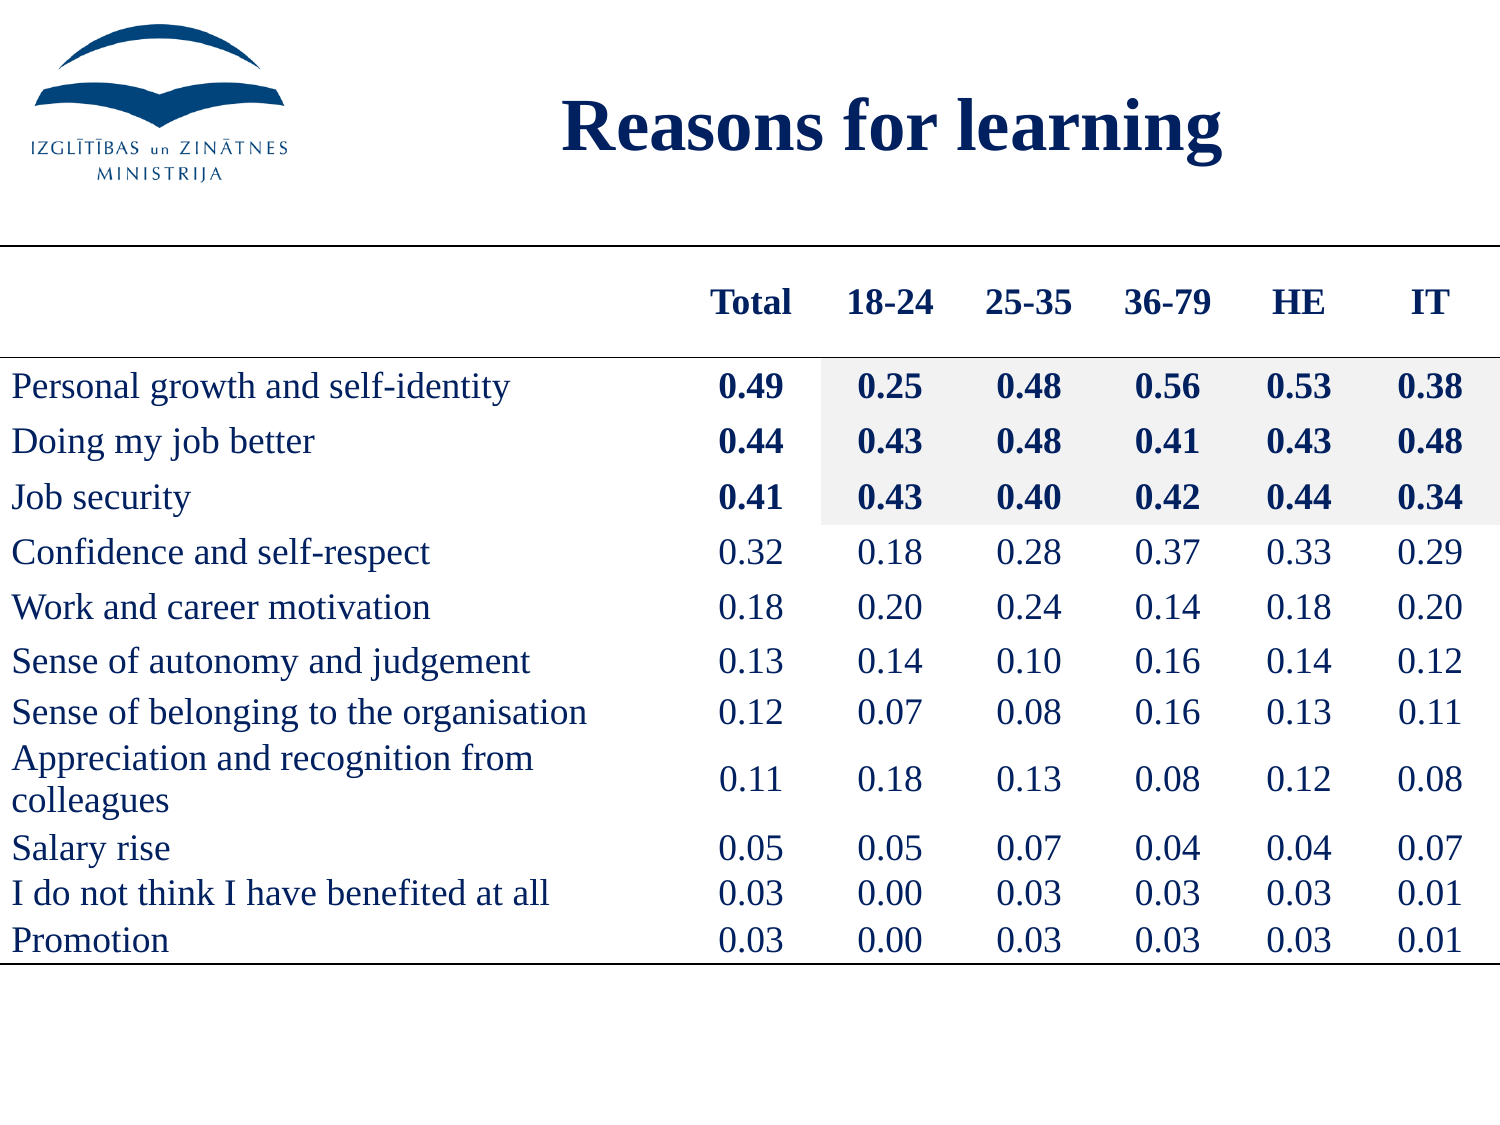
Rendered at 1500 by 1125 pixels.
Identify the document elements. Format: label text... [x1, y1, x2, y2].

table_cell Sense of autonomy and judgement [0, 633, 682, 689]
table_cell 0.32 [682, 525, 821, 580]
table_header 36-79 [1098, 247, 1237, 357]
table_cell Confidence and self-respect [0, 525, 682, 580]
table_cell 0.13 [1237, 689, 1361, 734]
table_cell 0.56 [1098, 358, 1237, 413]
table_cell I do not think I have benefited at all [0, 871, 682, 916]
table_cell 0.16 [1098, 689, 1237, 734]
table_cell 0.13 [682, 633, 821, 689]
table_cell 0.05 [682, 824, 821, 871]
picture [0, 0, 317, 205]
table_cell 0.38 [1361, 358, 1500, 413]
table_cell Appreciation and recognition from colleagues [0, 734, 682, 824]
table_cell 0.25 [821, 358, 960, 413]
table_cell 0.05 [821, 824, 960, 871]
title Reasons for learning [359, 44, 1426, 197]
table_cell 0.44 [1237, 469, 1361, 525]
table_cell 0.03 [1098, 916, 1237, 963]
table_cell 0.18 [682, 580, 821, 633]
table_cell 0.08 [1098, 734, 1237, 824]
table_cell 0.03 [682, 871, 821, 916]
table_cell 0.07 [821, 689, 960, 734]
table_cell 0.49 [682, 358, 821, 413]
table_cell 0.13 [960, 734, 1098, 824]
table_cell 0.28 [960, 525, 1098, 580]
table_cell 0.12 [682, 689, 821, 734]
table_cell 0.07 [1361, 824, 1500, 871]
table_cell Doing my job better [0, 413, 682, 469]
table_cell 0.29 [1361, 525, 1500, 580]
table_cell 0.03 [1237, 871, 1361, 916]
table_cell 0.14 [1098, 580, 1237, 633]
table_header IT [1361, 247, 1500, 357]
table_cell 0.48 [1361, 413, 1500, 469]
table_cell 0.34 [1361, 469, 1500, 525]
table_cell 0.12 [1361, 633, 1500, 689]
table_cell 0.53 [1237, 358, 1361, 413]
table_cell 0.40 [960, 469, 1098, 525]
table_header 18-24 [821, 247, 960, 357]
table_cell 0.41 [682, 469, 821, 525]
table_cell 0.43 [1237, 413, 1361, 469]
table_cell 0.41 [1098, 413, 1237, 469]
table_cell Personal growth and self-identity [0, 358, 682, 413]
table_cell 0.04 [1237, 824, 1361, 871]
table_cell Salary rise [0, 824, 682, 871]
table_cell 0.24 [960, 580, 1098, 633]
table_cell 0.18 [821, 525, 960, 580]
table_cell 0.33 [1237, 525, 1361, 580]
table_cell 0.03 [1237, 916, 1361, 963]
table_cell 0.03 [960, 916, 1098, 963]
table_cell 0.14 [1237, 633, 1361, 689]
table_cell 0.20 [821, 580, 960, 633]
table_cell 0.48 [960, 413, 1098, 469]
table_cell 0.43 [821, 469, 960, 525]
table_cell Sense of belonging to the organisation [0, 689, 682, 734]
table_header Total [682, 247, 821, 357]
table_cell 0.08 [1361, 734, 1500, 824]
table_cell 0.00 [821, 916, 960, 963]
table_cell 0.10 [960, 633, 1098, 689]
table_cell 0.08 [960, 689, 1098, 734]
table_cell 0.18 [821, 734, 960, 824]
table_cell 0.07 [960, 824, 1098, 871]
table_cell 0.16 [1098, 633, 1237, 689]
table_cell 0.11 [682, 734, 821, 824]
table_header HE [1237, 247, 1361, 357]
table_cell 0.14 [821, 633, 960, 689]
table_cell Job security [0, 469, 682, 525]
table_cell 0.37 [1098, 525, 1237, 580]
table_cell 0.44 [682, 413, 821, 469]
table_cell Promotion [0, 916, 682, 963]
table_cell 0.48 [960, 358, 1098, 413]
table_cell 0.42 [1098, 469, 1237, 525]
table_cell 0.03 [960, 871, 1098, 916]
table_header [0, 247, 682, 357]
table_cell 0.18 [1237, 580, 1361, 633]
table_cell 0.00 [821, 871, 960, 916]
table_cell 0.03 [1098, 871, 1237, 916]
table_cell 0.43 [821, 413, 960, 469]
table_cell 0.01 [1361, 916, 1500, 963]
table_cell Work and career motivation [0, 580, 682, 633]
table_cell 0.11 [1361, 689, 1500, 734]
table_cell 0.01 [1361, 871, 1500, 916]
table_cell 0.12 [1237, 734, 1361, 824]
table_cell 0.03 [682, 916, 821, 963]
table_header 25-35 [960, 247, 1098, 357]
table_cell 0.20 [1361, 580, 1500, 633]
table_cell 0.04 [1098, 824, 1237, 871]
